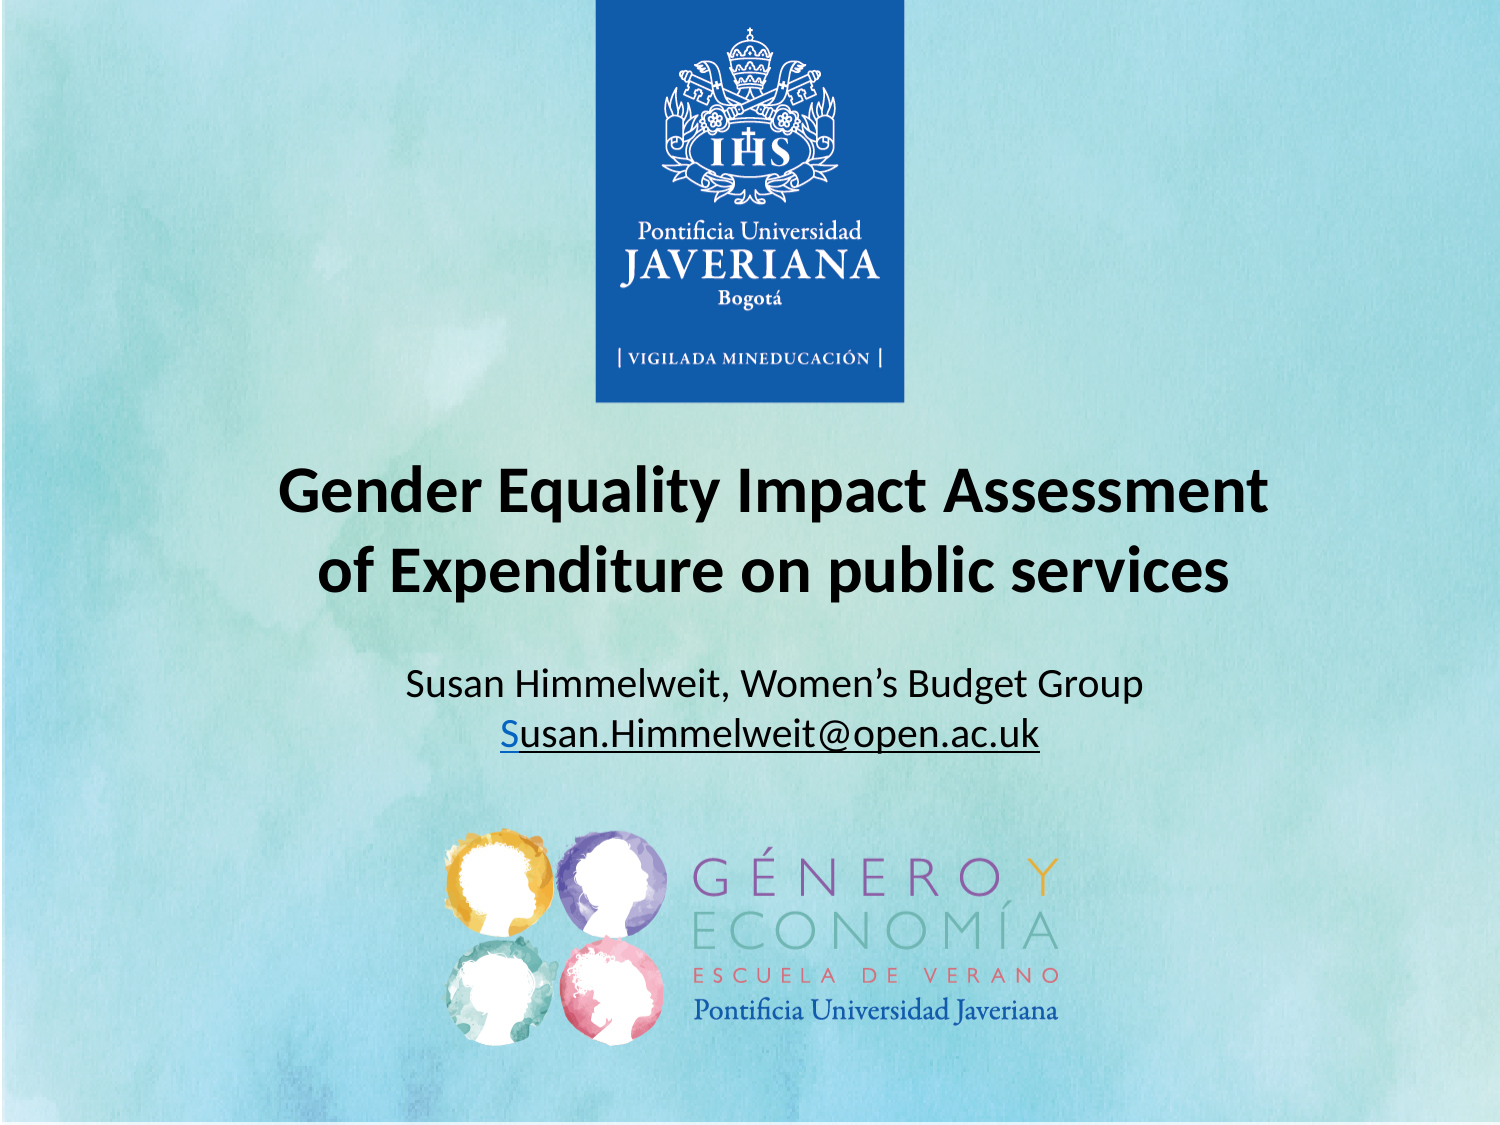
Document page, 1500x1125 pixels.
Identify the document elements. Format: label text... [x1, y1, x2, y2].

picture [0, 0, 1500, 1125]
text_box Gender Equality Impact Assessment of Expenditure on public services Susan Himmelweit, Women’s Budget Group Susan.Himmelweit@open.ac.uk [230, 438, 1320, 764]
